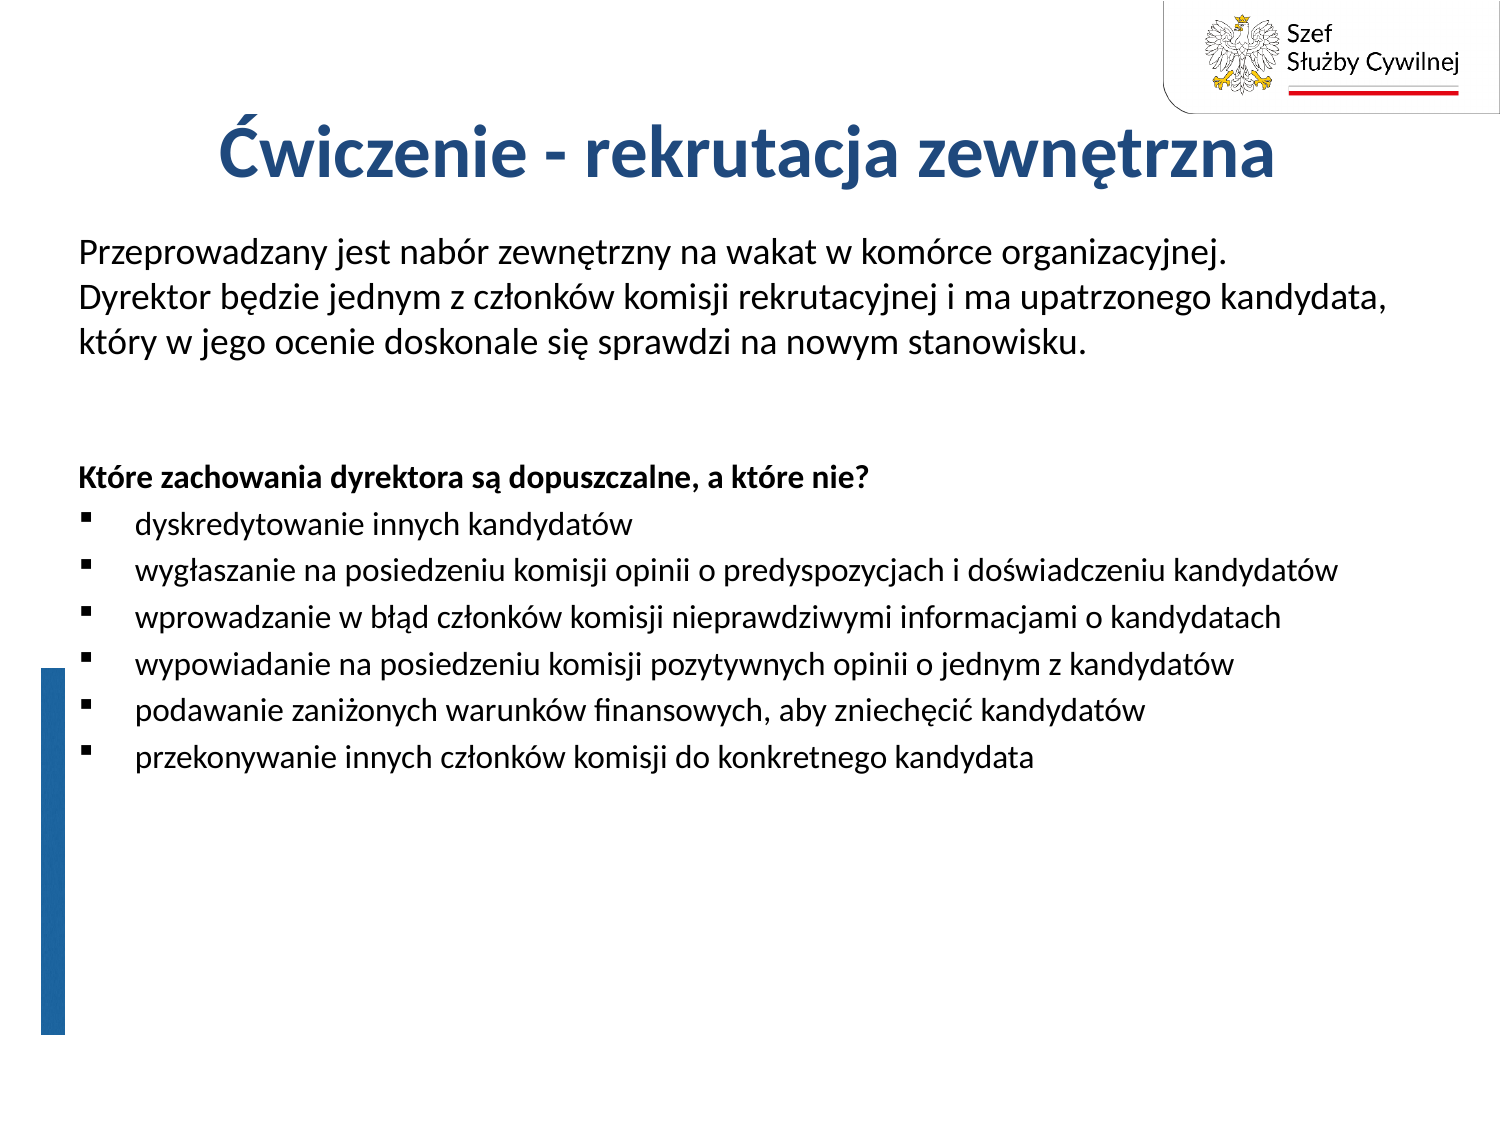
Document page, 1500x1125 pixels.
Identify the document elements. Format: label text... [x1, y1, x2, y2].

title Ćwiczenie - rekrutacja zewnętrzna [98, 95, 1400, 219]
text_box Przeprowadzany jest nabór zewnętrzny na wakat w komórce organizacyjnej. Dyrektor będzie jednym z członków komisji rekrutacyjnej i ma upatrzonego kandydata, który w jego ocenie doskonale się sprawdzi na nowym stanowisku. Które zachowania dyrektora są dopuszczalne, a które nie? dyskredytowanie innych kandydatów wygłaszanie na posiedzeniu komisji opinii o predyspozycjach i doświadczeniu kandydatów wprowadzanie w błąd członków komisji nieprawdziwymi informacjami o kandydatach wypowiadanie na posiedzeniu komisji pozytywnych opinii o jednym z kandydatów podawanie zaniżonych warunków finansowych, aby zniechęcić kandydatów przekonywanie innych członków komisji do konkretnego kandydata [63, 219, 1434, 1035]
picture [41, 668, 63, 1035]
picture [1163, 0, 1500, 114]
